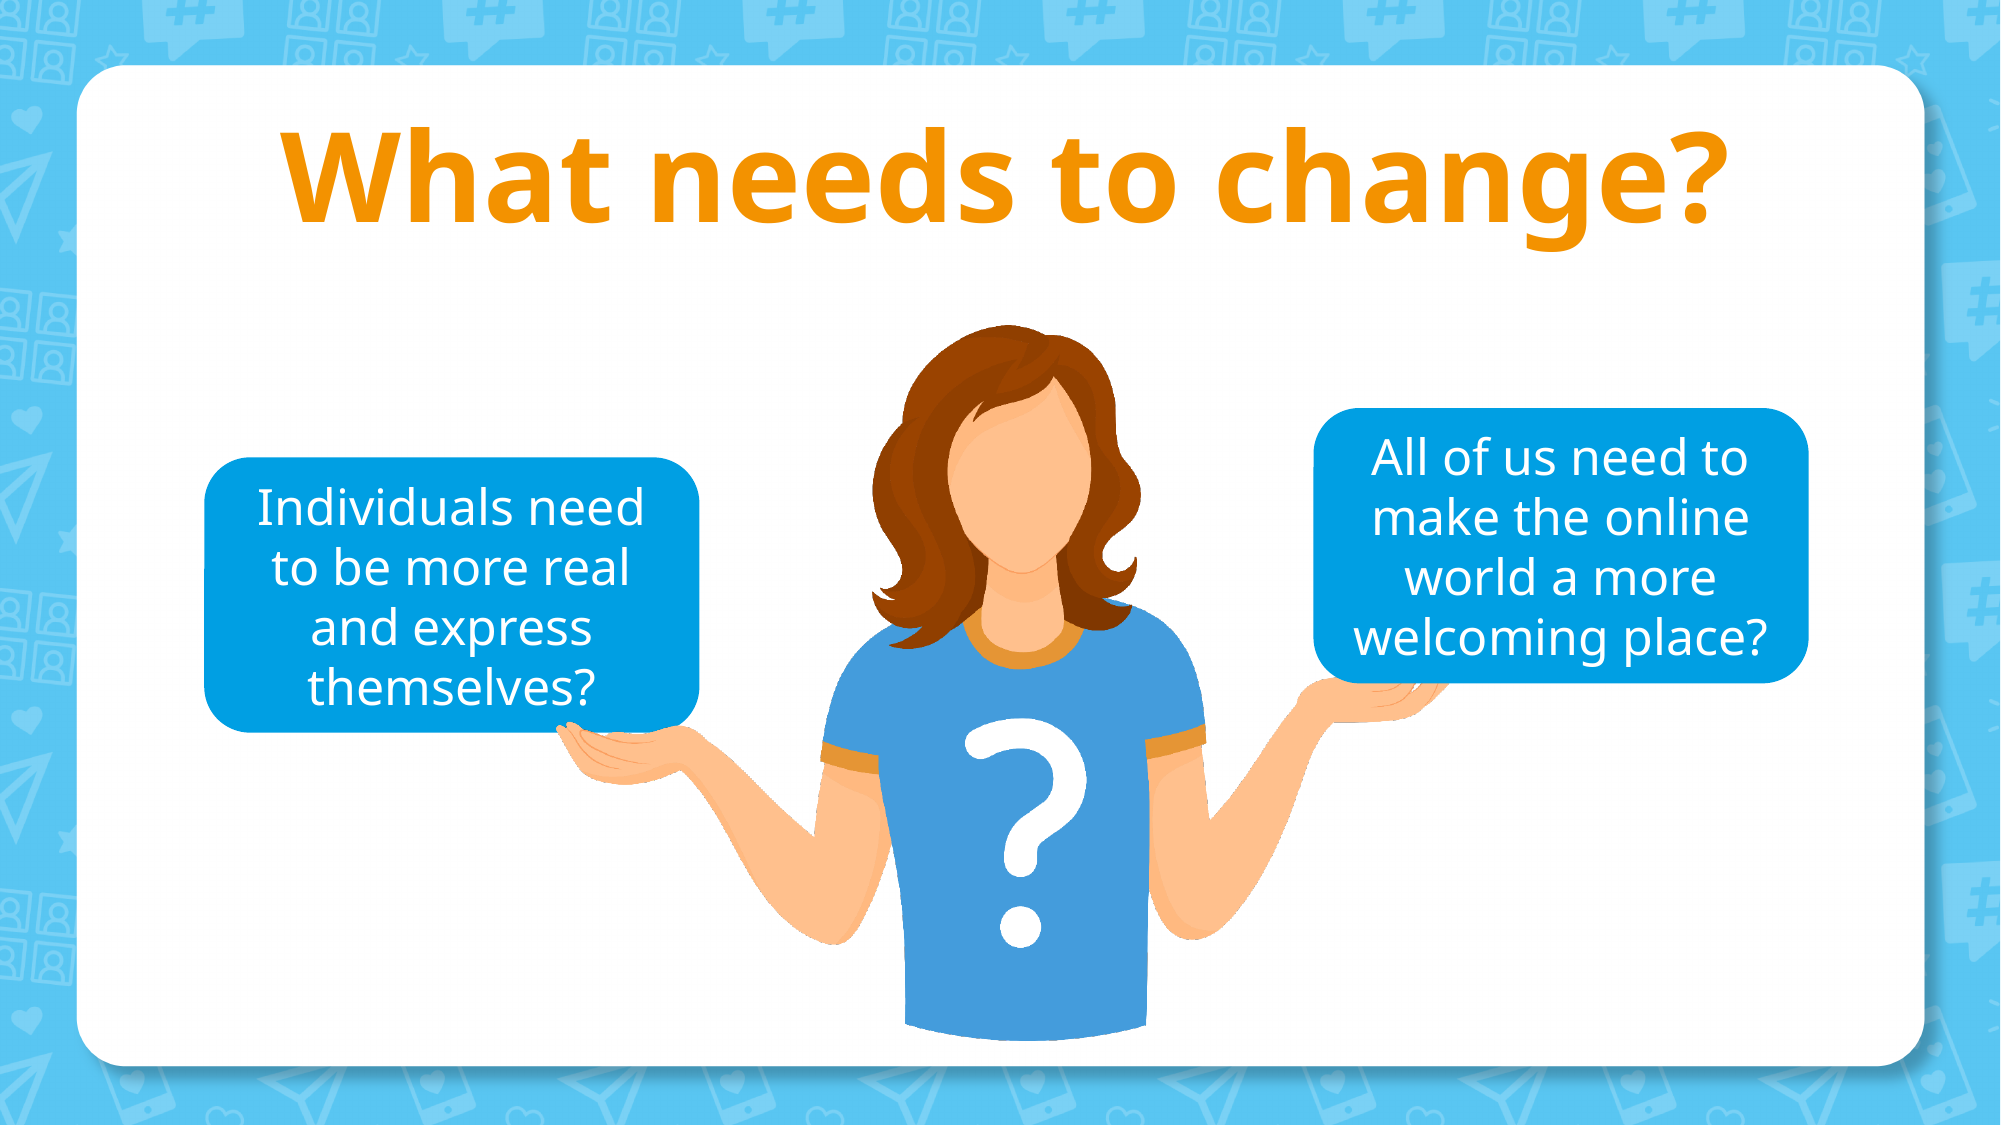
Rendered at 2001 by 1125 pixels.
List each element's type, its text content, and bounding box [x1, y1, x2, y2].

picture [0, 0, 2001, 1125]
title What needs to change? [168, 84, 1845, 279]
text_box All of us need to make the online world a more welcoming place? [1457, 406, 1810, 685]
text_box Individuals need to be more real and express themselves? [203, 456, 556, 734]
